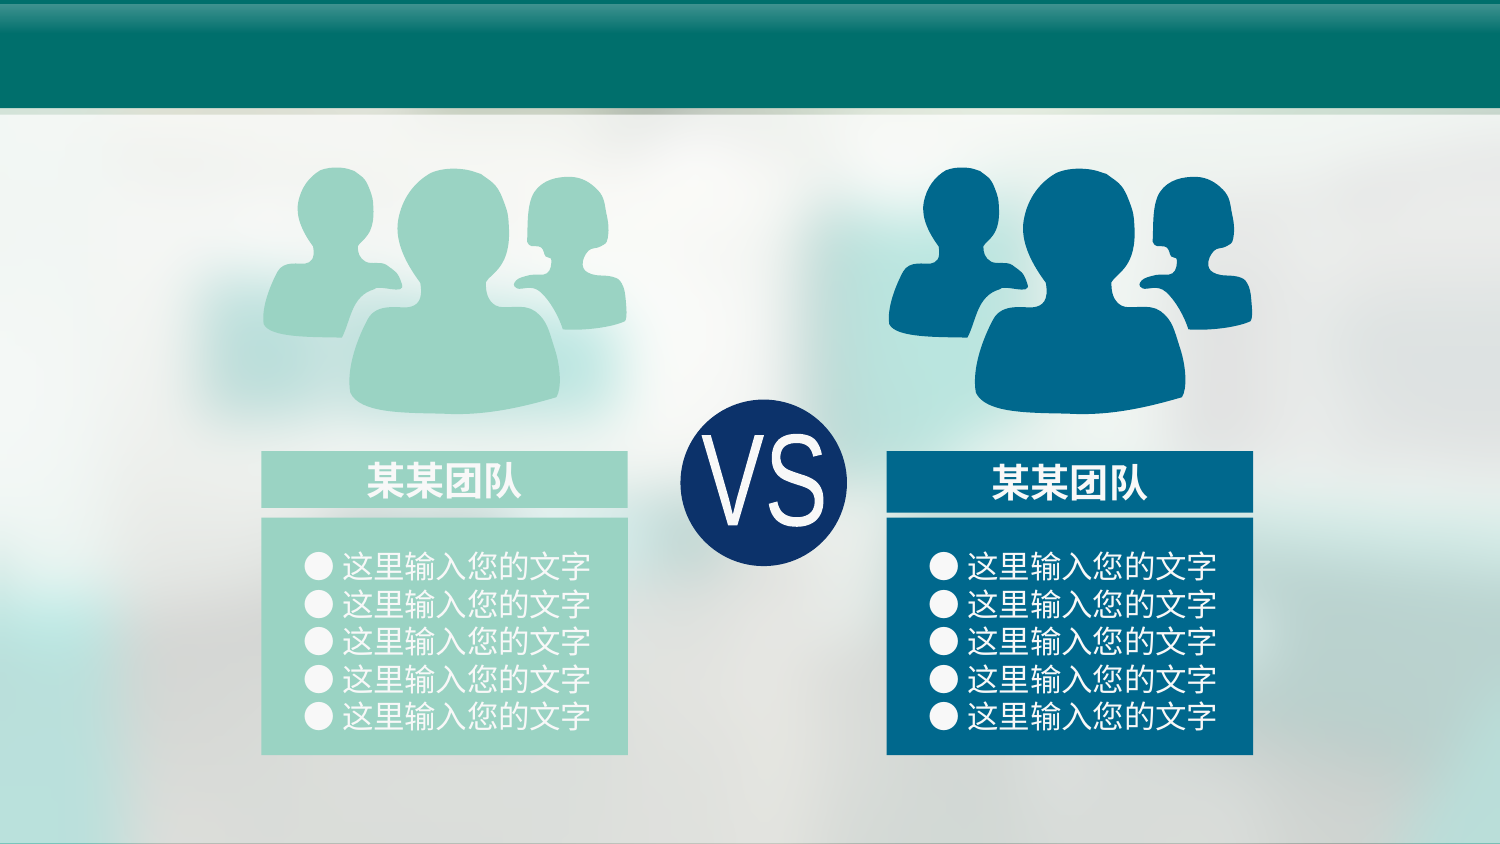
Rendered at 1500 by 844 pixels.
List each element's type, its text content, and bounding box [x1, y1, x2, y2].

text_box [261, 165, 628, 417]
text_box [261, 517, 628, 756]
text_box ●这里输入您的文字 ●这里输入您的文字 ●这里输入您的文字 ●这里输入您的文字 ●这里输入您的文字 [288, 539, 607, 743]
text_box [886, 517, 1254, 756]
text_box ●这里输入您的文字 ●这里输入您的文字 ●这里输入您的文字 ●这里输入您的文字 ●这里输入您的文字 [914, 539, 1233, 743]
picture [0, 109, 1500, 114]
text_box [886, 165, 1254, 417]
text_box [680, 399, 847, 567]
text_box 某某团队 [886, 451, 1254, 513]
text_box 某某团队 [261, 451, 628, 508]
